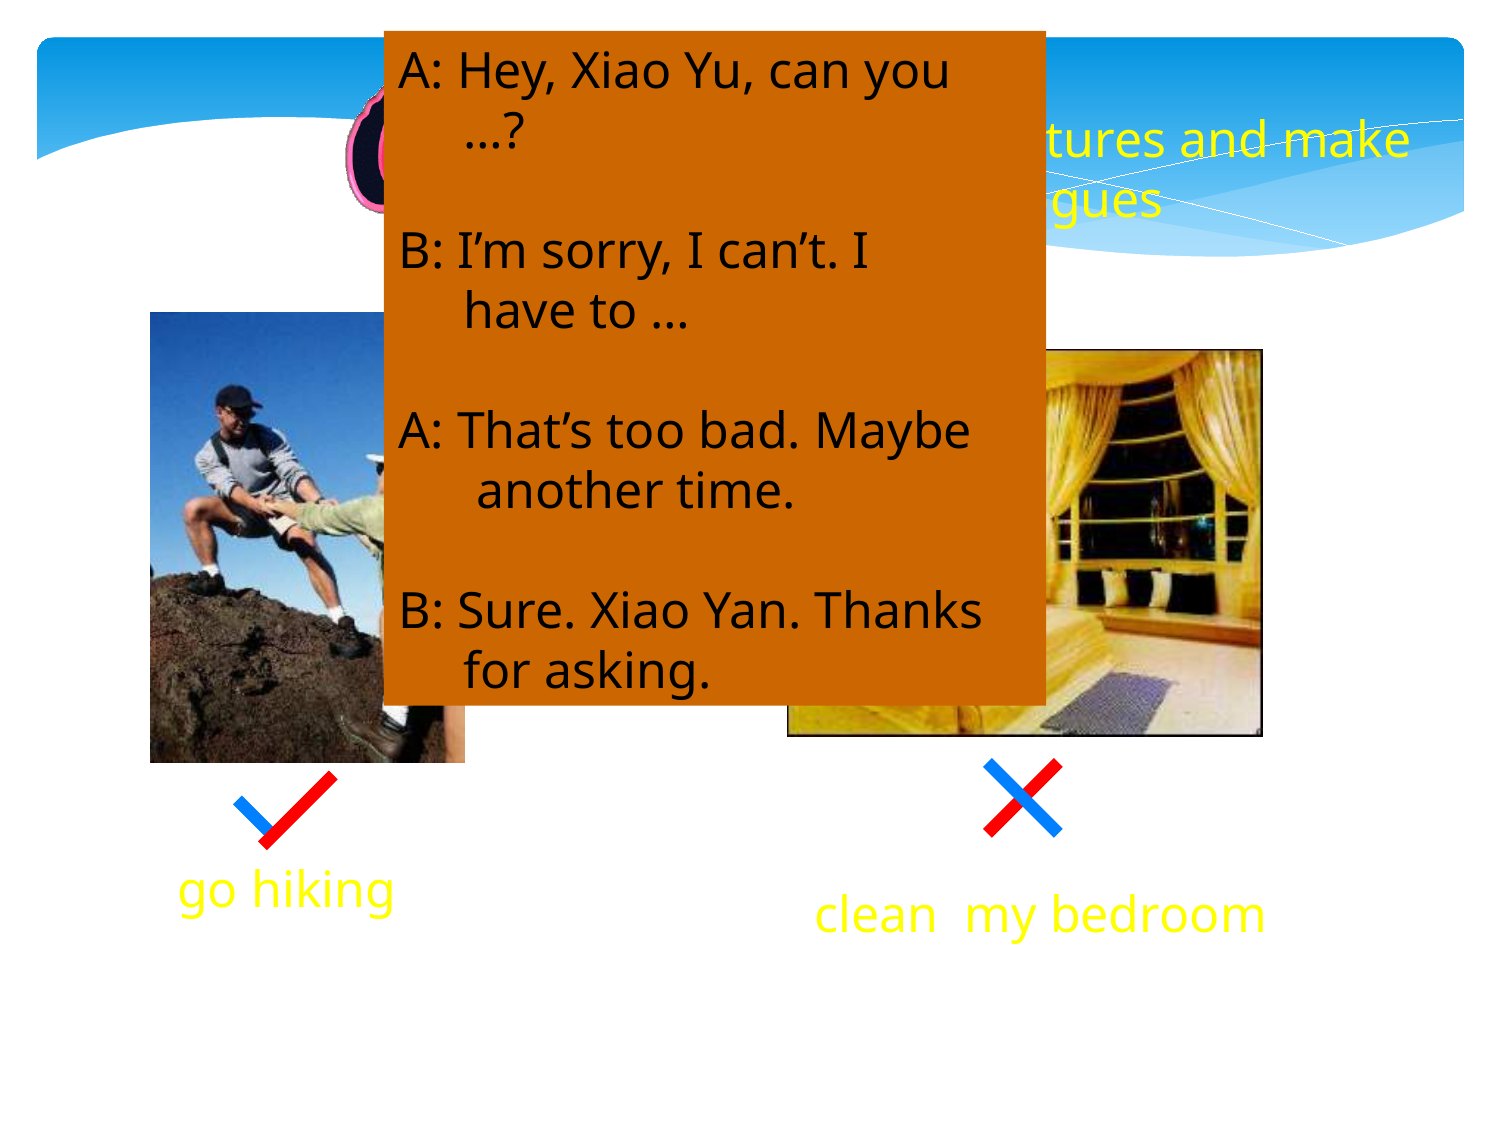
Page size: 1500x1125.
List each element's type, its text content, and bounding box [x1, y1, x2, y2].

picture [337, 33, 713, 263]
picture [149, 312, 466, 763]
text_box A: Hey, Xiao Yu, can you …? B: I’m sorry, I can’t. I have to … A: That’s too bad. Maybe another time. B: Sure. Xiao Yan. Thanks for asking. [383, 30, 1047, 706]
text_box go hiking [162, 849, 513, 925]
text_box clean my bedroom [800, 874, 1500, 950]
picture [787, 349, 1263, 737]
text_box Look at the pictures and make your own dialogues [1047, 99, 1463, 235]
